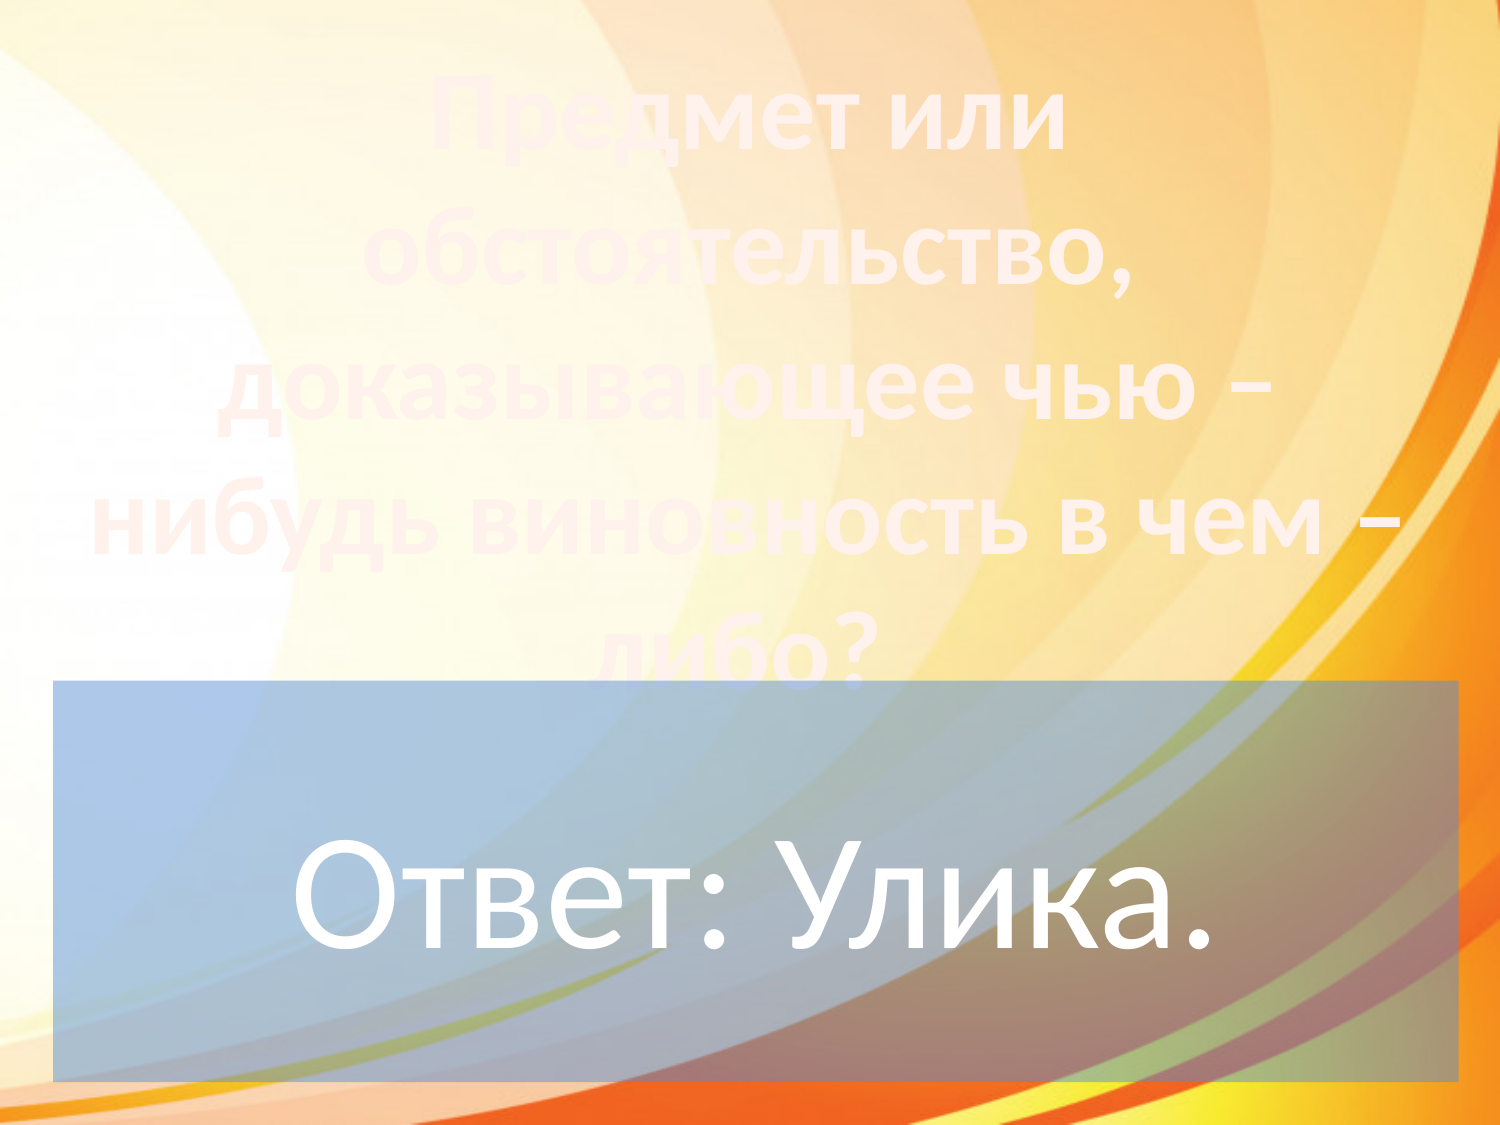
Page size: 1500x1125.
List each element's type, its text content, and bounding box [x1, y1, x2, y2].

text_box Предмет или обстоятельство, доказывающее чью – нибудь виновность в чем – либо? [57, 29, 1441, 679]
picture [0, 0, 1500, 1125]
text_box Ответ: Улика. [51, 679, 1461, 1084]
